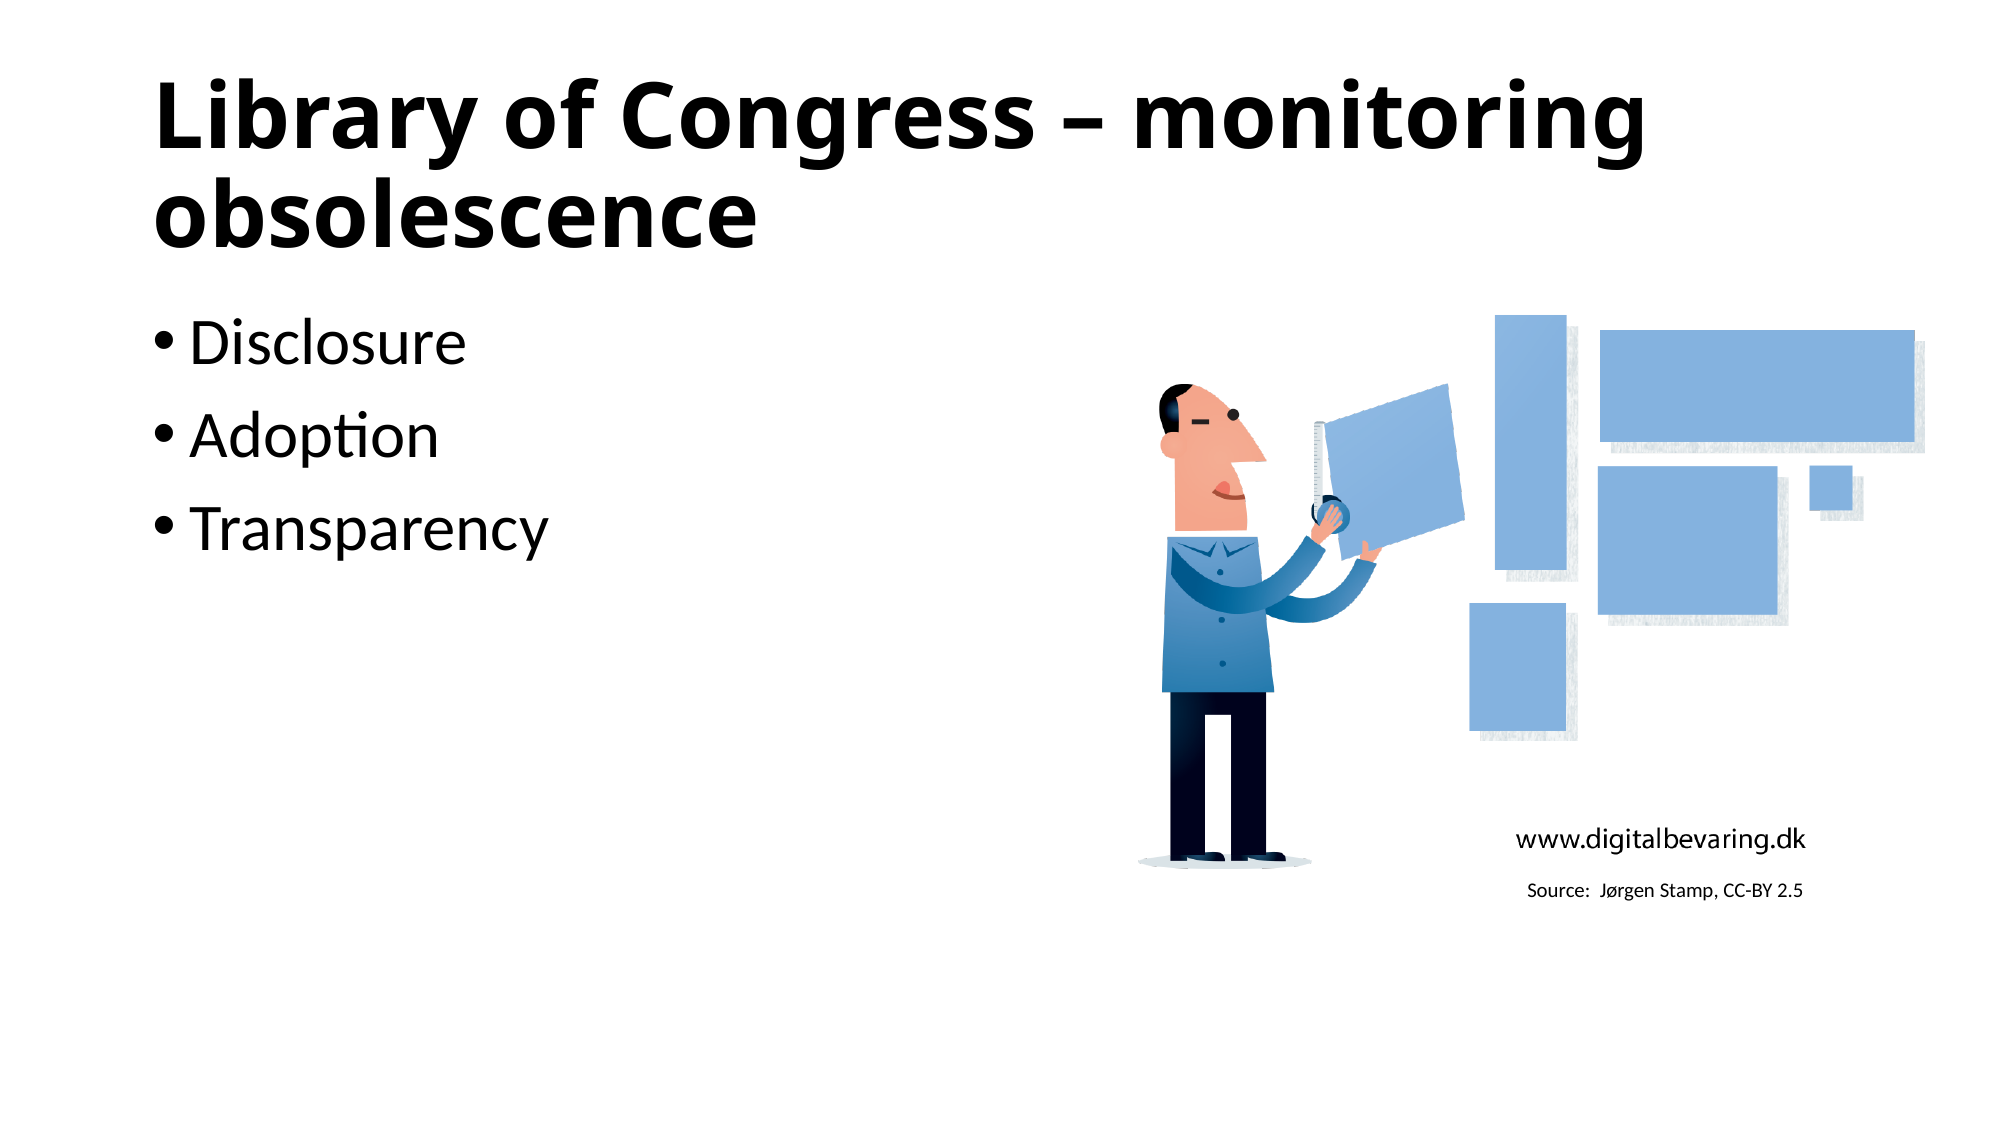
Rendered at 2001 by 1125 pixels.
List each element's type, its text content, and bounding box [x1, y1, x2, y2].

picture [1138, 277, 1925, 869]
text_box Source: Jørgen Stamp, CC-BY 2.5 [1512, 869, 1819, 909]
list Disclosure Adoption Transparency [137, 299, 1863, 1014]
title Library of Congress – monitoring obsolescence [137, 59, 1863, 278]
